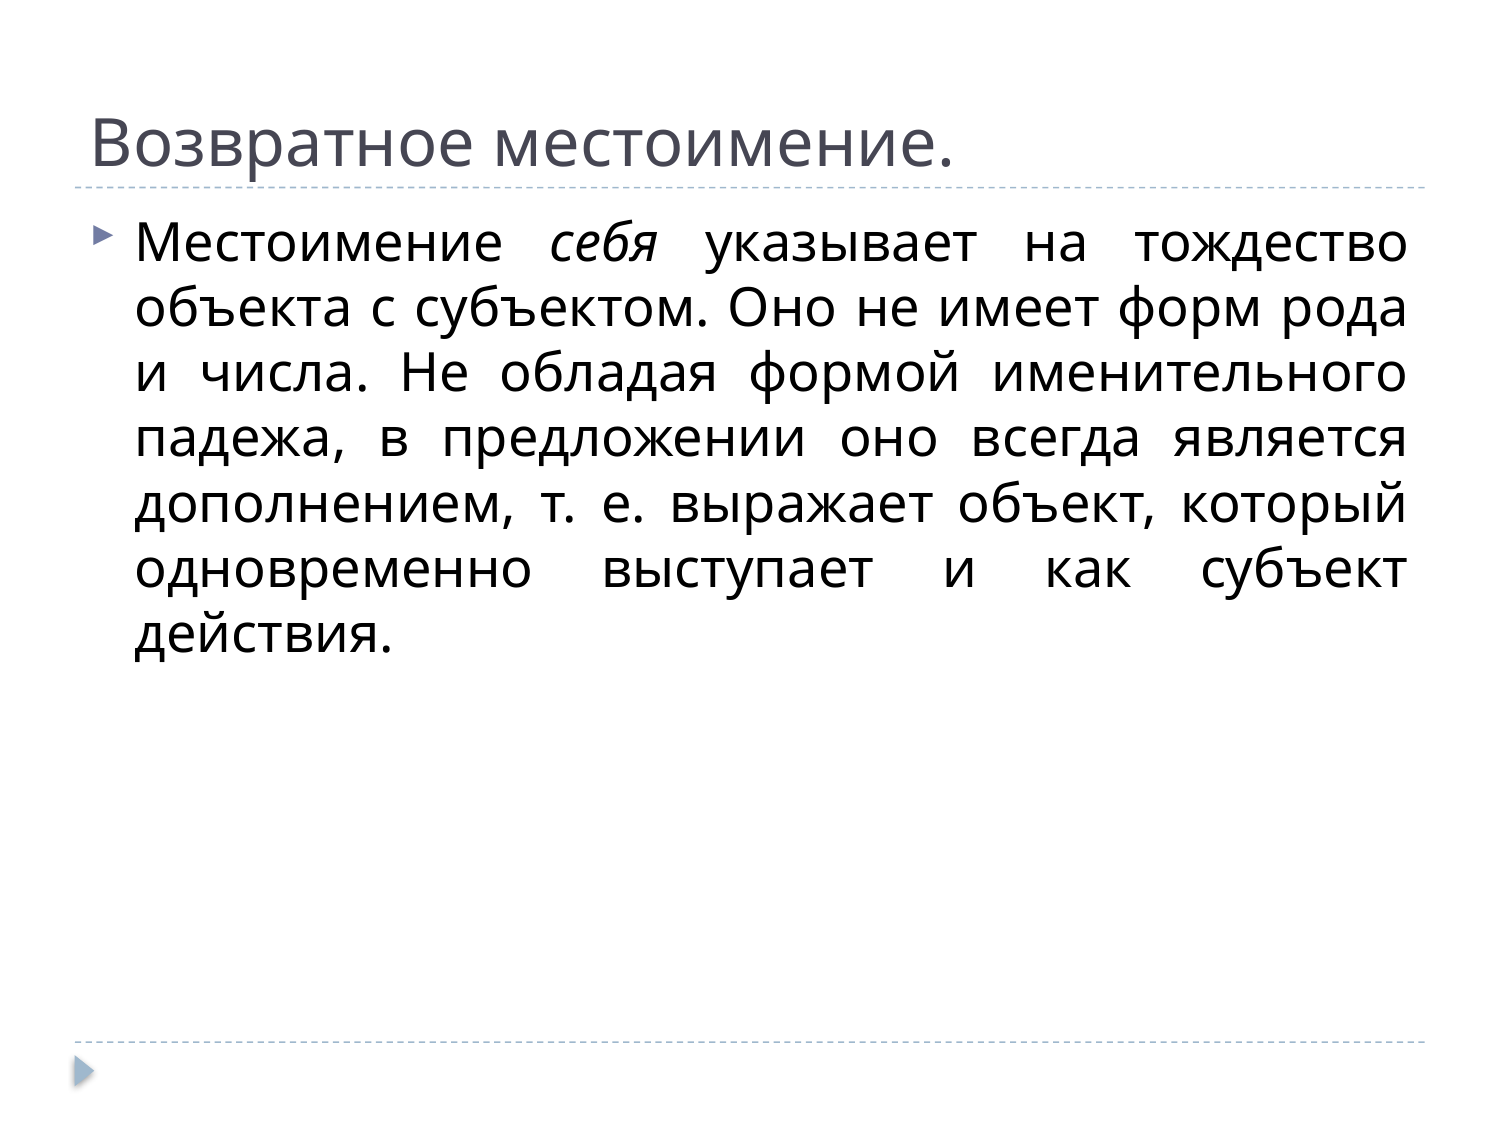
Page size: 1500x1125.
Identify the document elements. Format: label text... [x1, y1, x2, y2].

title Возвратное местоимение. [75, 24, 1425, 188]
list Местоимение себя указывает на тождество объекта с субъектом. Оно не имеет форм рода и числа. Не обладая формой именительного падежа, в предложении оно всегда является дополнением, т. е. выражает объект, который одновременно выступает и как субъект действия. [75, 200, 1425, 1010]
